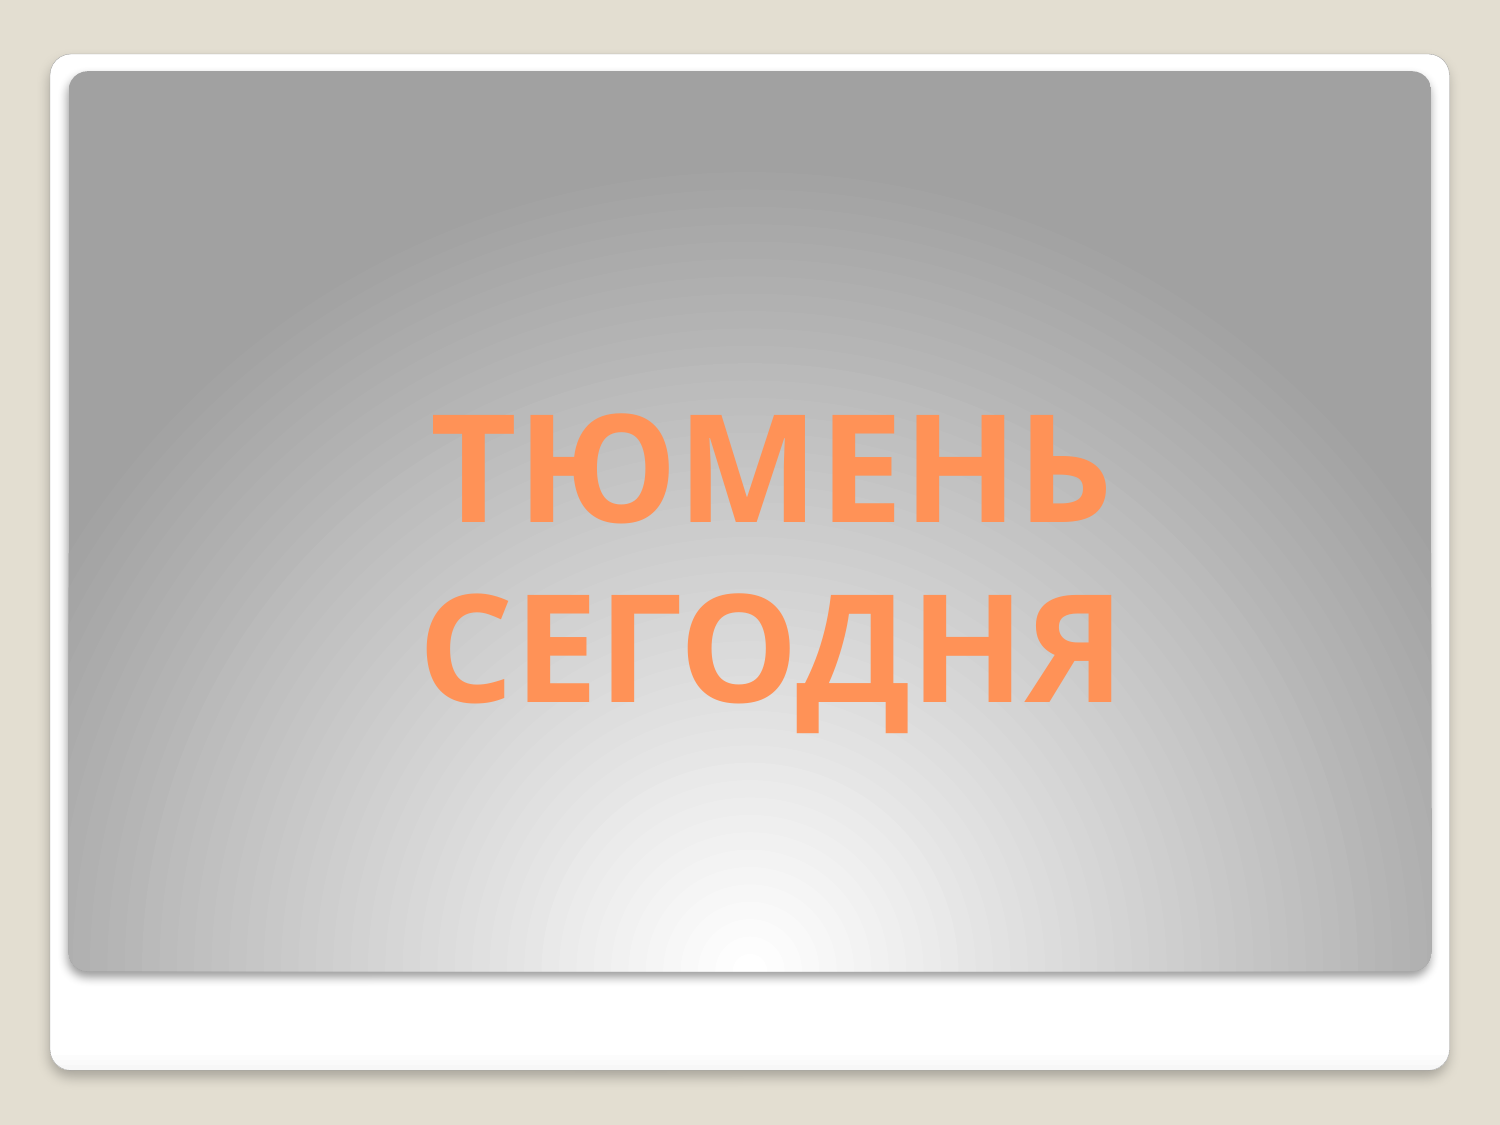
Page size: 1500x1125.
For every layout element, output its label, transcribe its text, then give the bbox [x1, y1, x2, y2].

title ТЮМЕНЬ СЕГОДНЯ [159, 255, 1385, 740]
